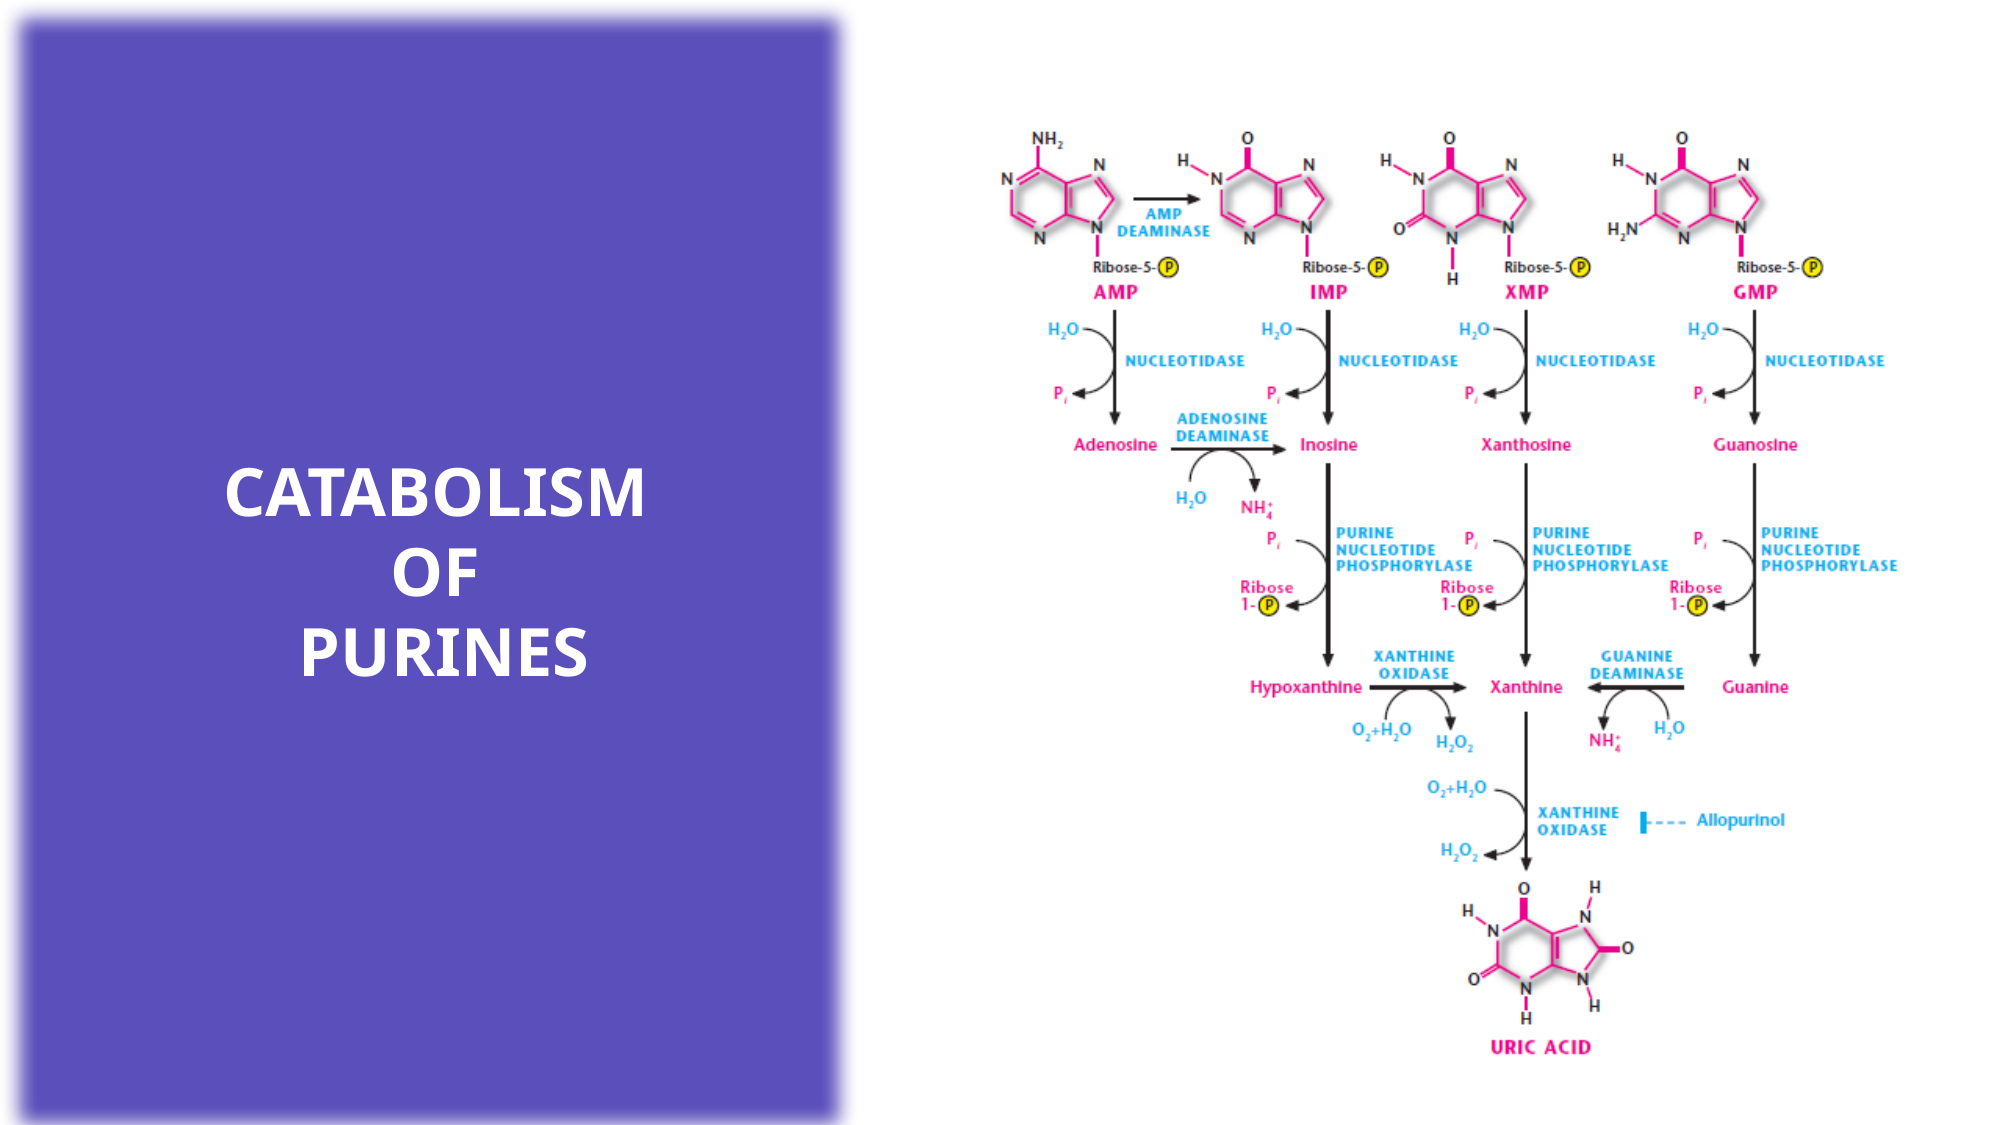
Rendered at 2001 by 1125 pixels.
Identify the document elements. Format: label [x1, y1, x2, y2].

picture [935, 107, 1941, 1070]
picture [0, 0, 859, 1125]
